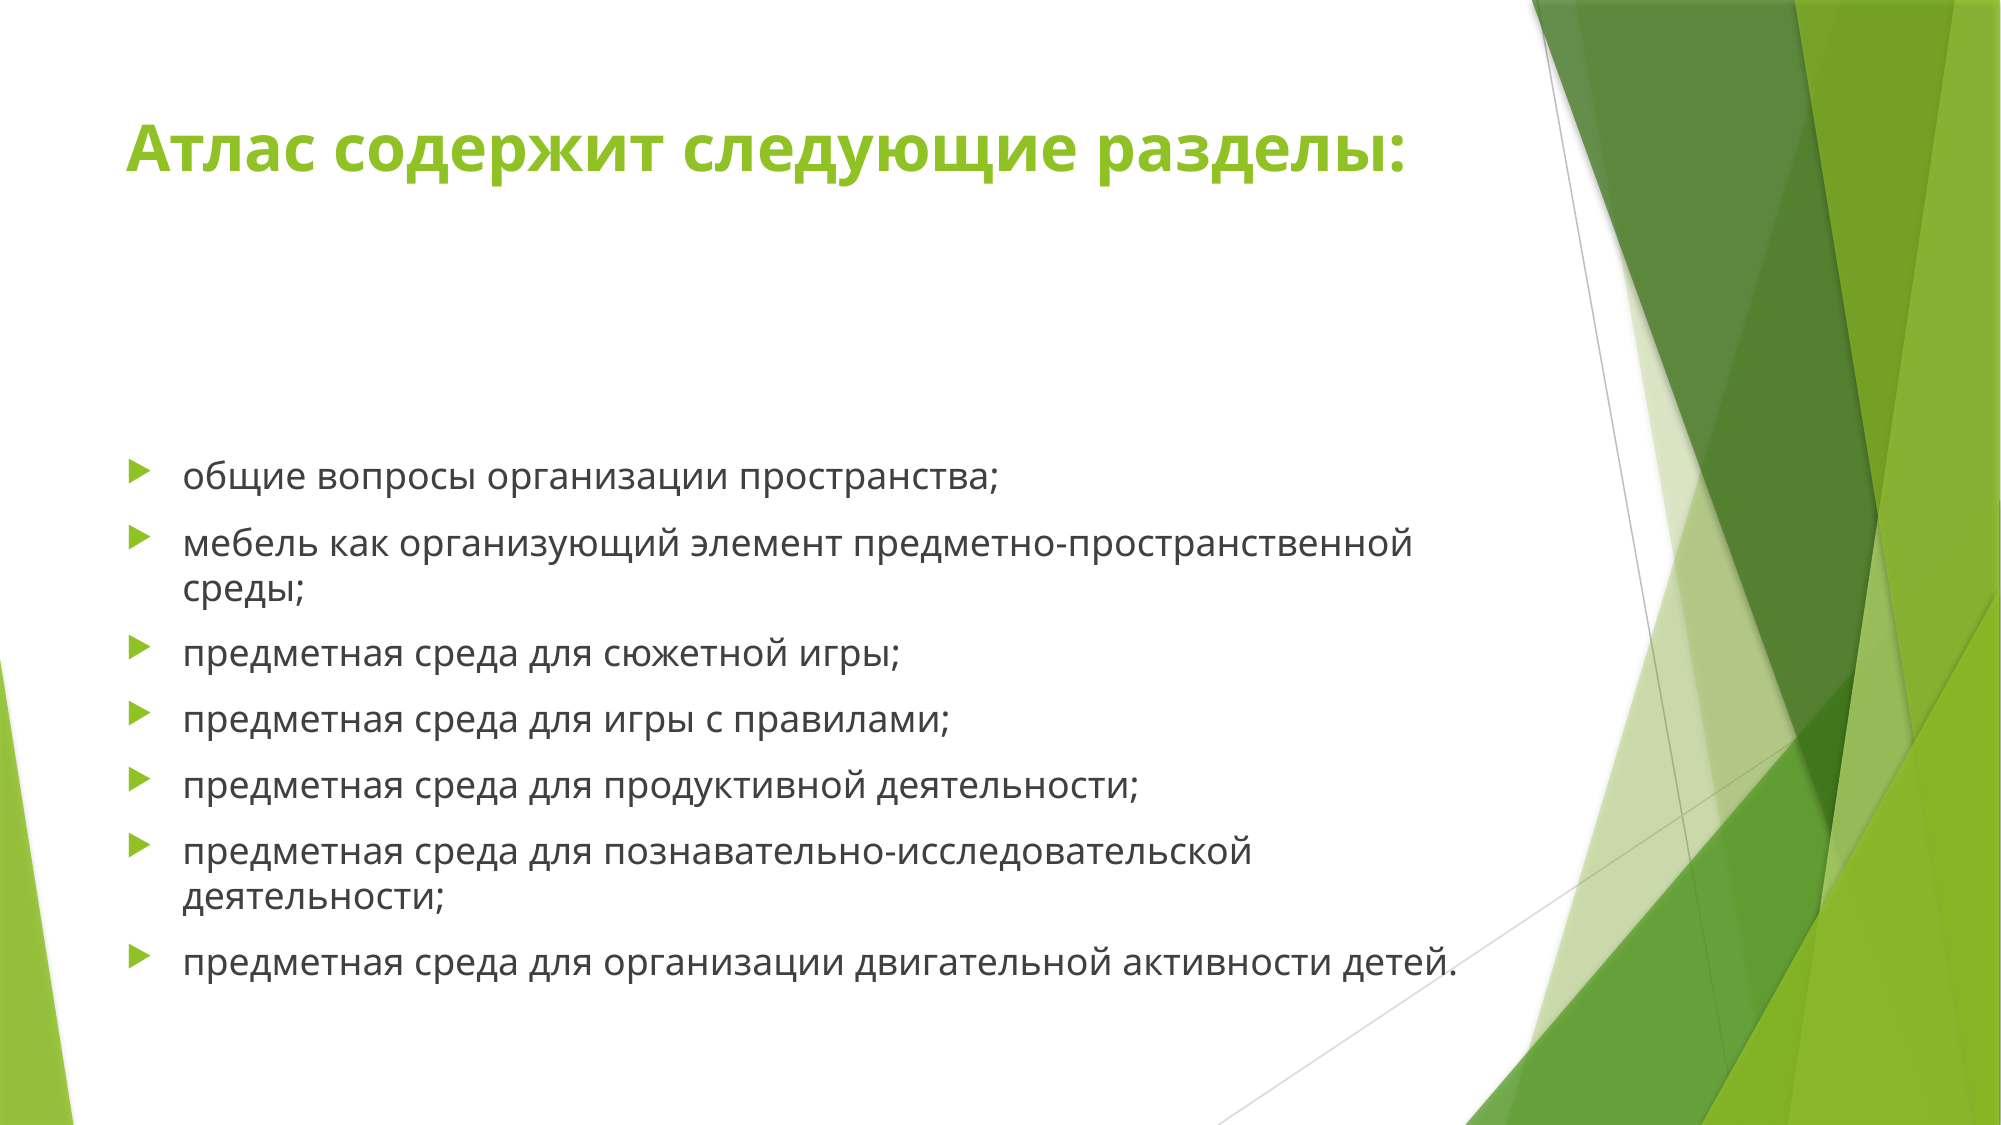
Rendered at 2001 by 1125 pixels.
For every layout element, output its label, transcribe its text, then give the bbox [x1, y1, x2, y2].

list общие вопросы организации пространства; мебель как организующий элемент предметно-пространственной среды; предметная среда для сюжетной игры; предметная среда для игры с правилами; предметная среда для продуктивной деятельности; предметная среда для познавательно-исследовательской деятельности; предметная среда для организации двигательной активности детей. [111, 445, 1522, 1053]
title Атлас содержит следующие разделы: [111, 99, 1522, 317]
